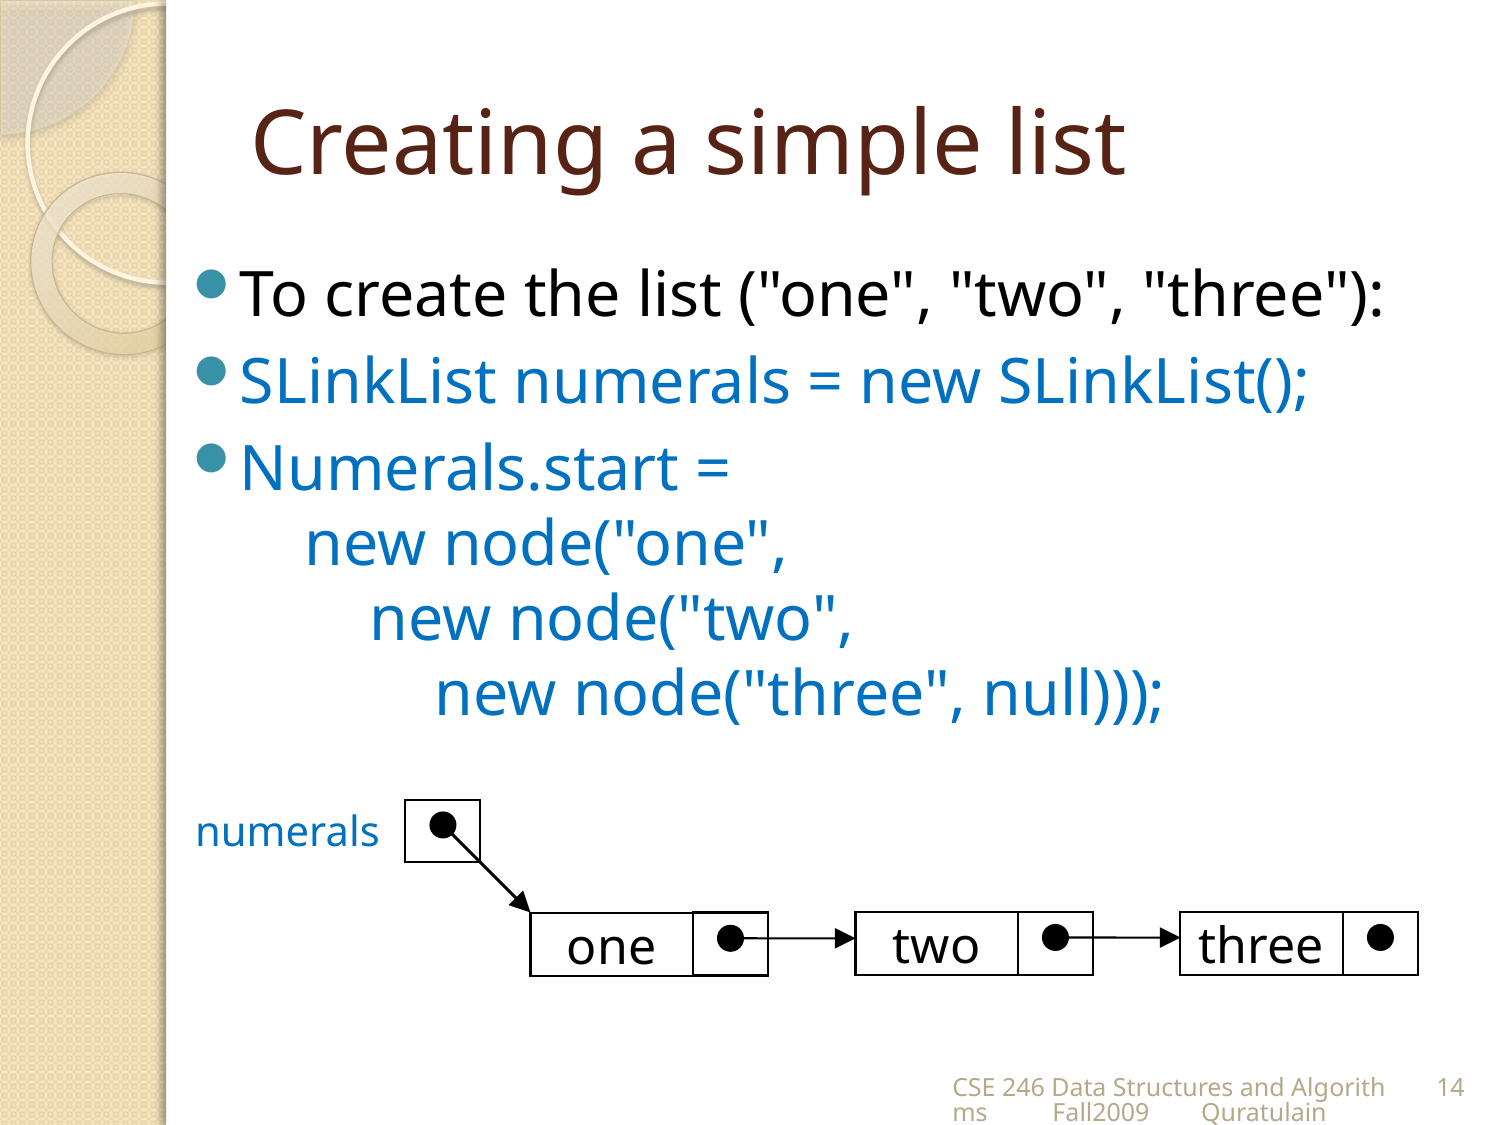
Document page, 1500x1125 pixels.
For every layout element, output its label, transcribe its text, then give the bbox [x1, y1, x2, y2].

footer CSE 246 Data Structures and Algorithms Fall2009 Quratulain [937, 1034, 1413, 1113]
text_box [180, 797, 481, 863]
slide_number 14 [1413, 1034, 1488, 1113]
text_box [1183, 911, 1419, 976]
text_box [856, 911, 1181, 976]
title Creating a simple list [235, 45, 1466, 233]
text_box [484, 866, 530, 912]
list To create the list ("one", "two", "three"): SLinkList numerals = new SLinkList(); Numerals.start = new node("one", new node("two", new node("three", null))); [164, 246, 1439, 742]
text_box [530, 912, 856, 976]
